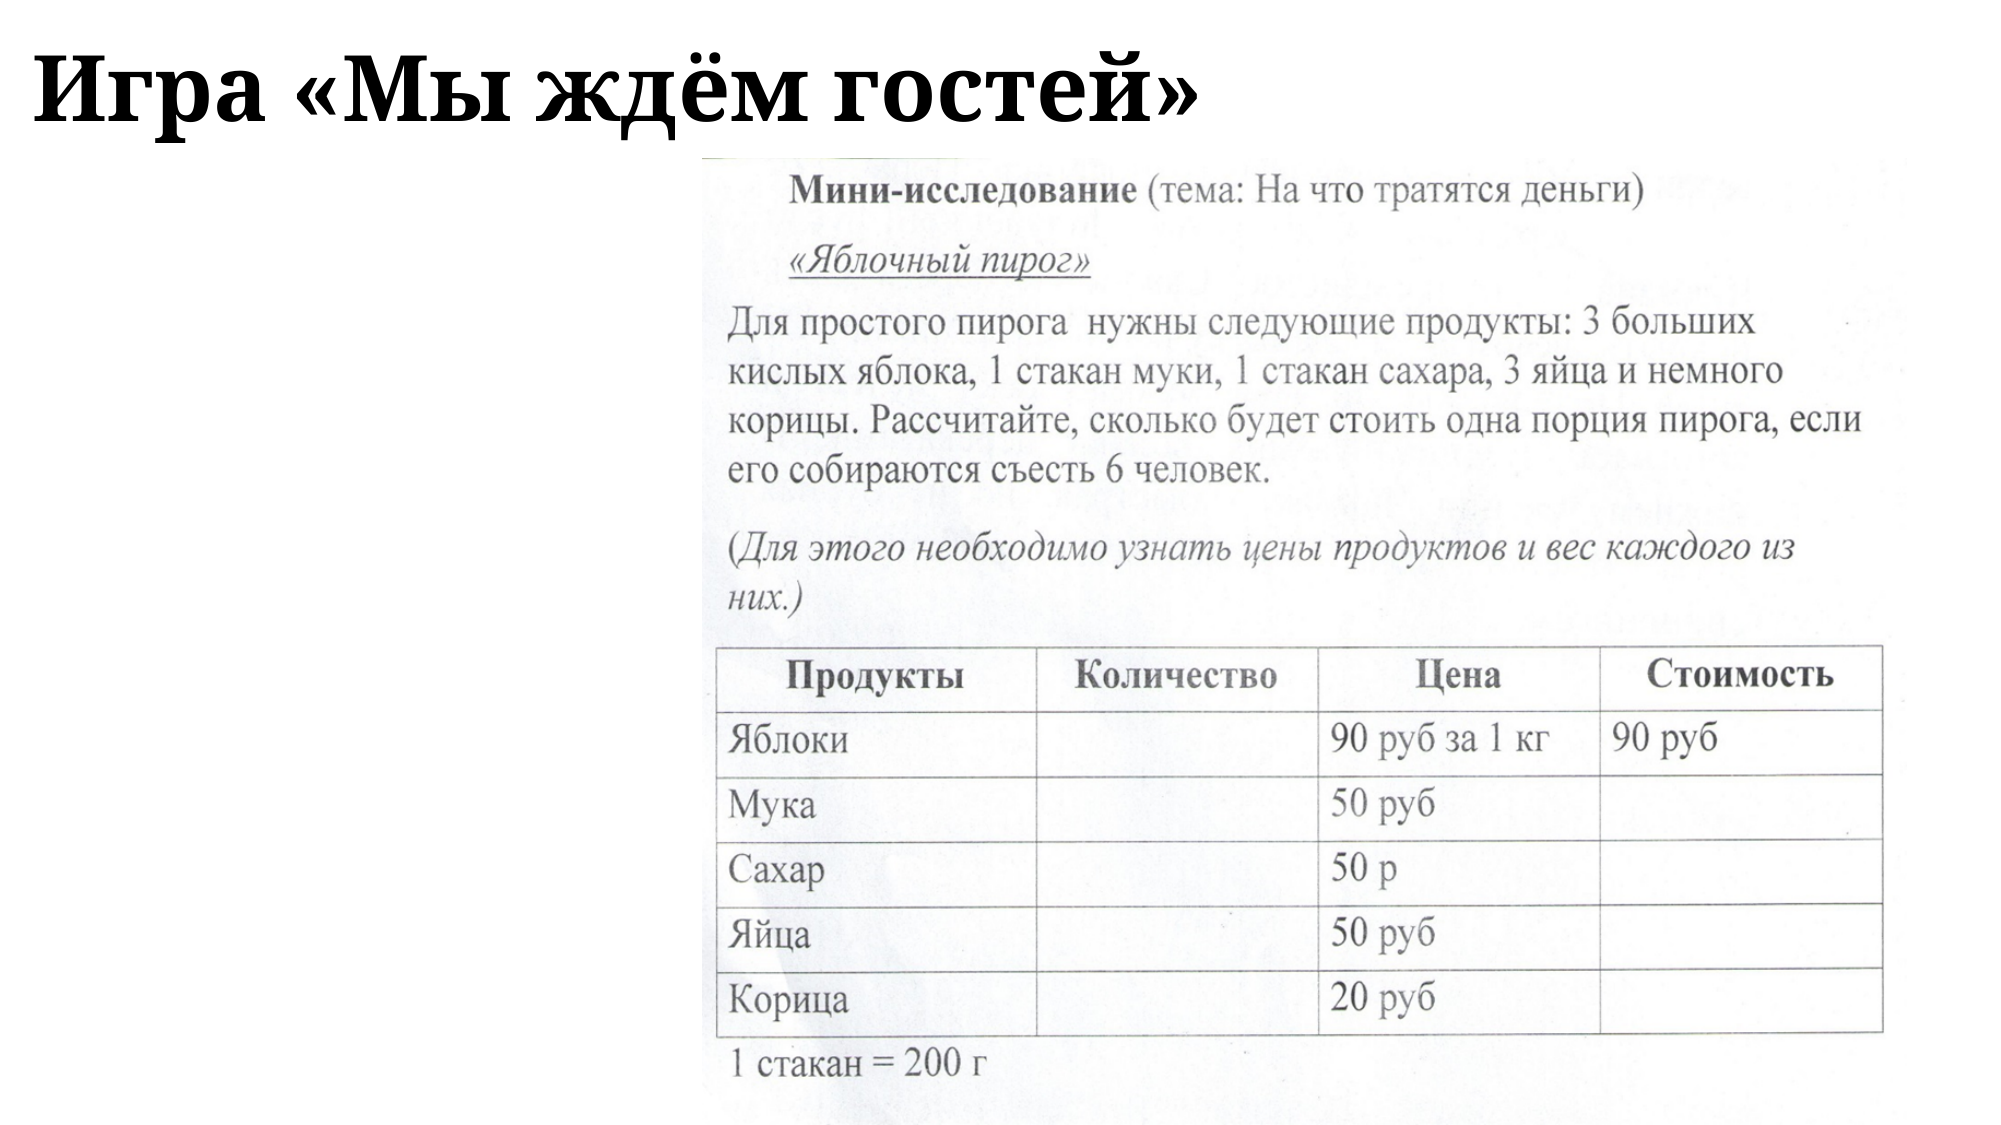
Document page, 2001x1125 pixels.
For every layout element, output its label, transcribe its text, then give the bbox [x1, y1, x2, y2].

title Игра «Мы ждём гостей» [0, 0, 1481, 201]
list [702, 158, 1907, 1125]
